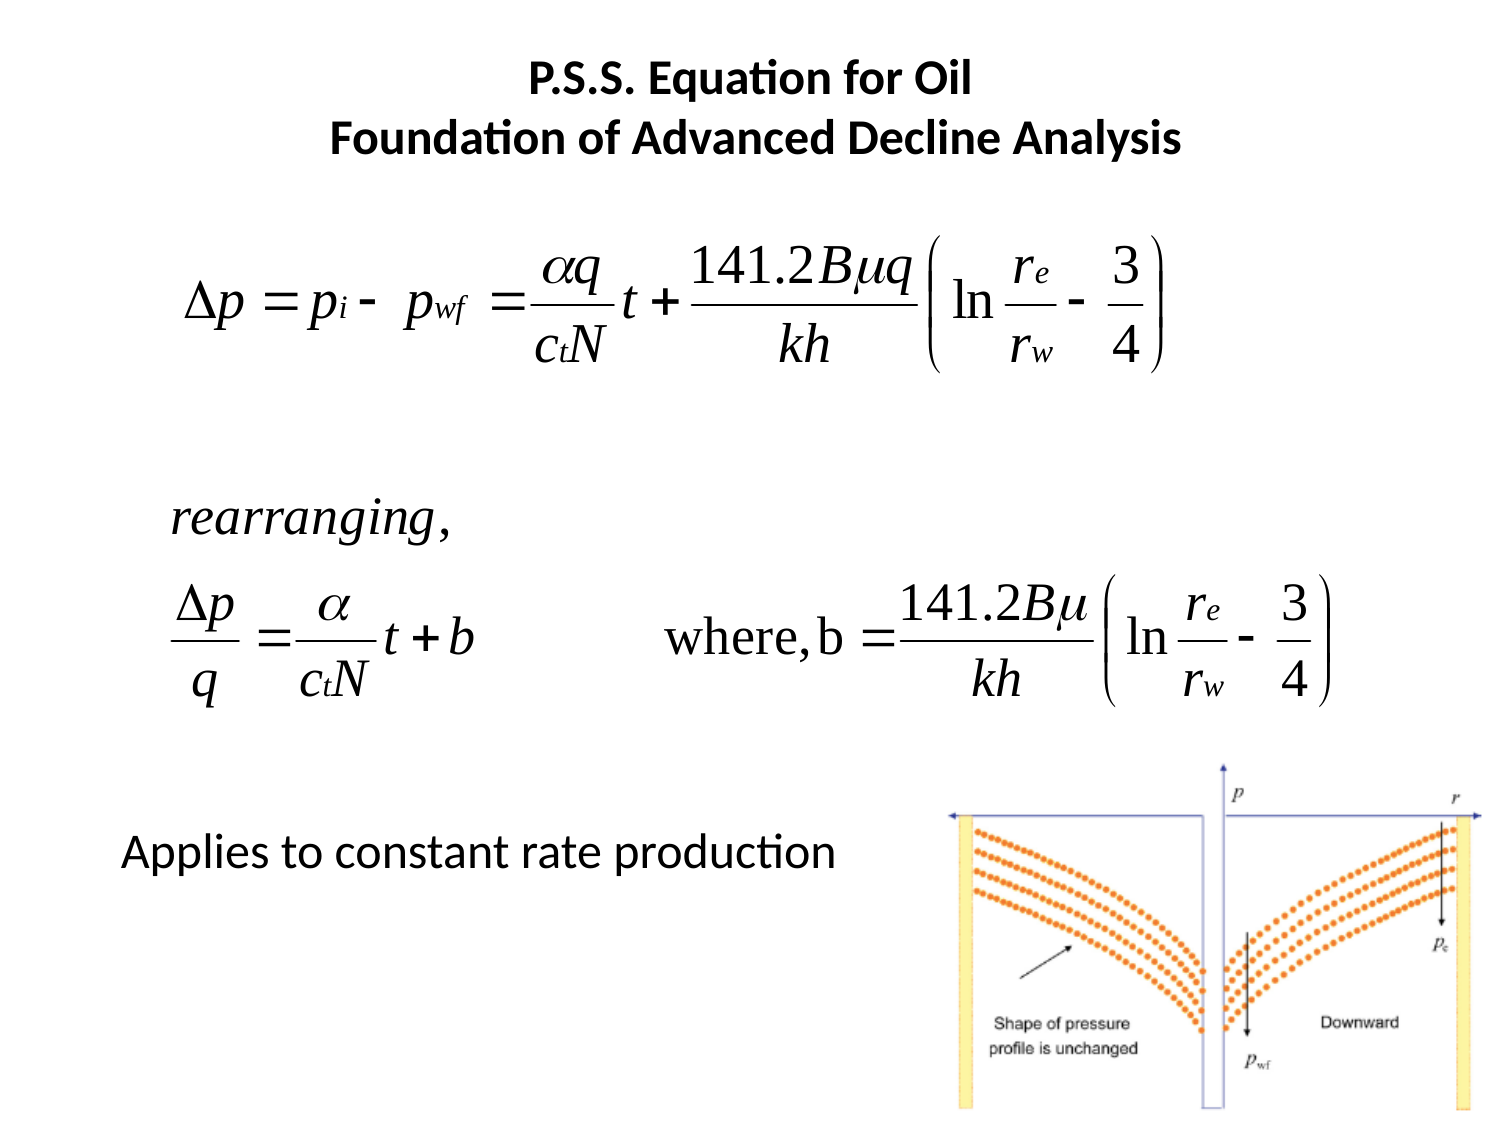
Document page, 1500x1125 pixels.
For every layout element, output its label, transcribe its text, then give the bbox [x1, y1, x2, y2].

text_box P.S.S. Equation for Oil Foundation of Advanced Decline Analysis [87, 37, 1425, 173]
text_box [162, 487, 1349, 799]
picture [941, 754, 1500, 1121]
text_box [174, 224, 1182, 485]
text_box Applies to constant rate production [106, 810, 852, 886]
